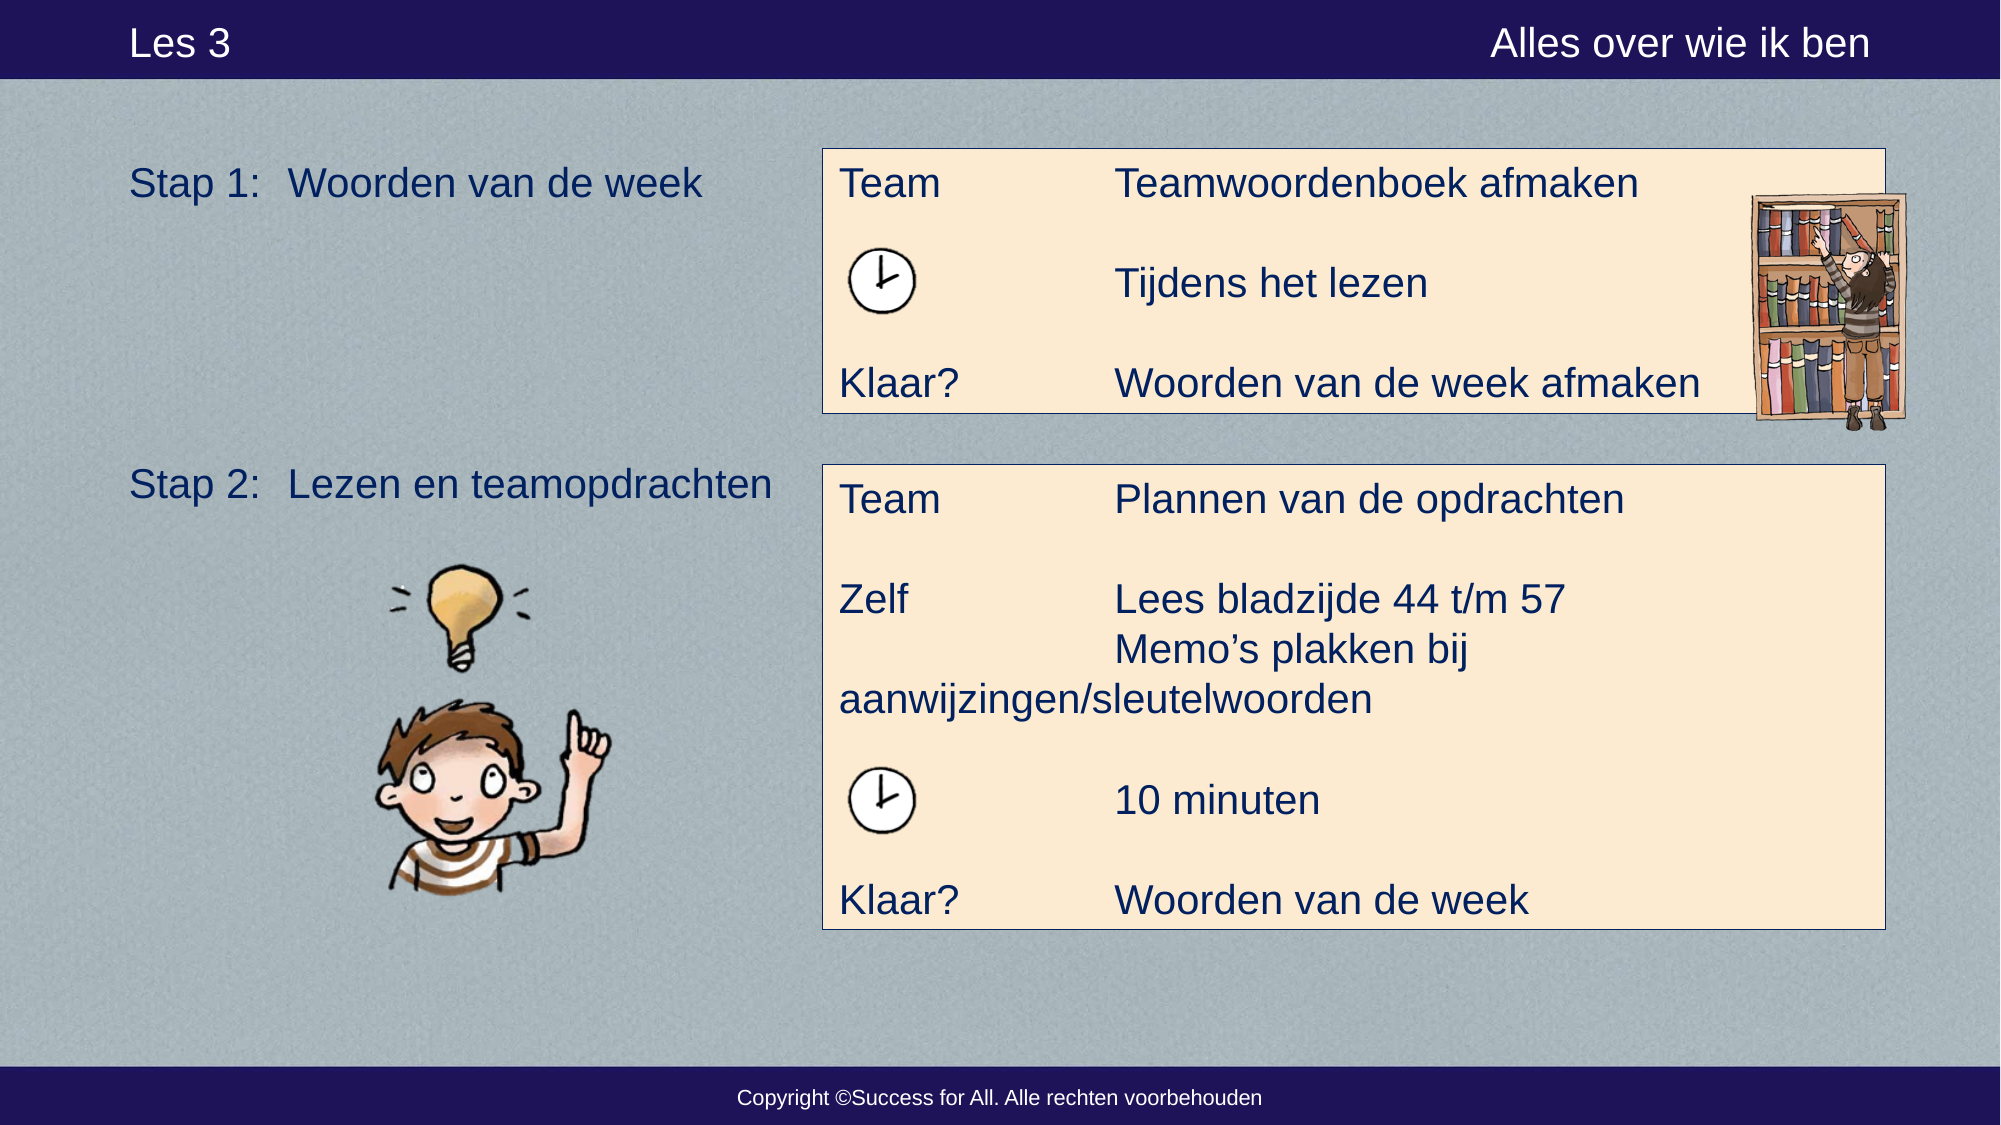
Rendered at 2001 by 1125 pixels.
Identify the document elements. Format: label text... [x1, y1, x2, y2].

picture [0, 0, 2001, 1125]
text_box Team Plannen van de opdrachten Zelf Lees bladzijde 44 t/m 57 Memo’s plakken bij aanwijzingen/sleutelwoorden 10 minuten Klaar? Woorden van de week [822, 464, 1886, 930]
text_box Team Teamwoordenboek afmaken Tijdens het lezen Klaar? Woorden van de week afmaken [822, 148, 1886, 414]
text_box Copyright ©Success for All. Alle rechten voorbehouden [0, 1076, 2000, 1125]
text_box Alles over wie ik ben [999, 8, 1886, 73]
text_box Stap 1: Woorden van de week Stap 2: Lezen en teamopdrachten [114, 148, 907, 564]
text_box Les 3 [114, 8, 354, 73]
